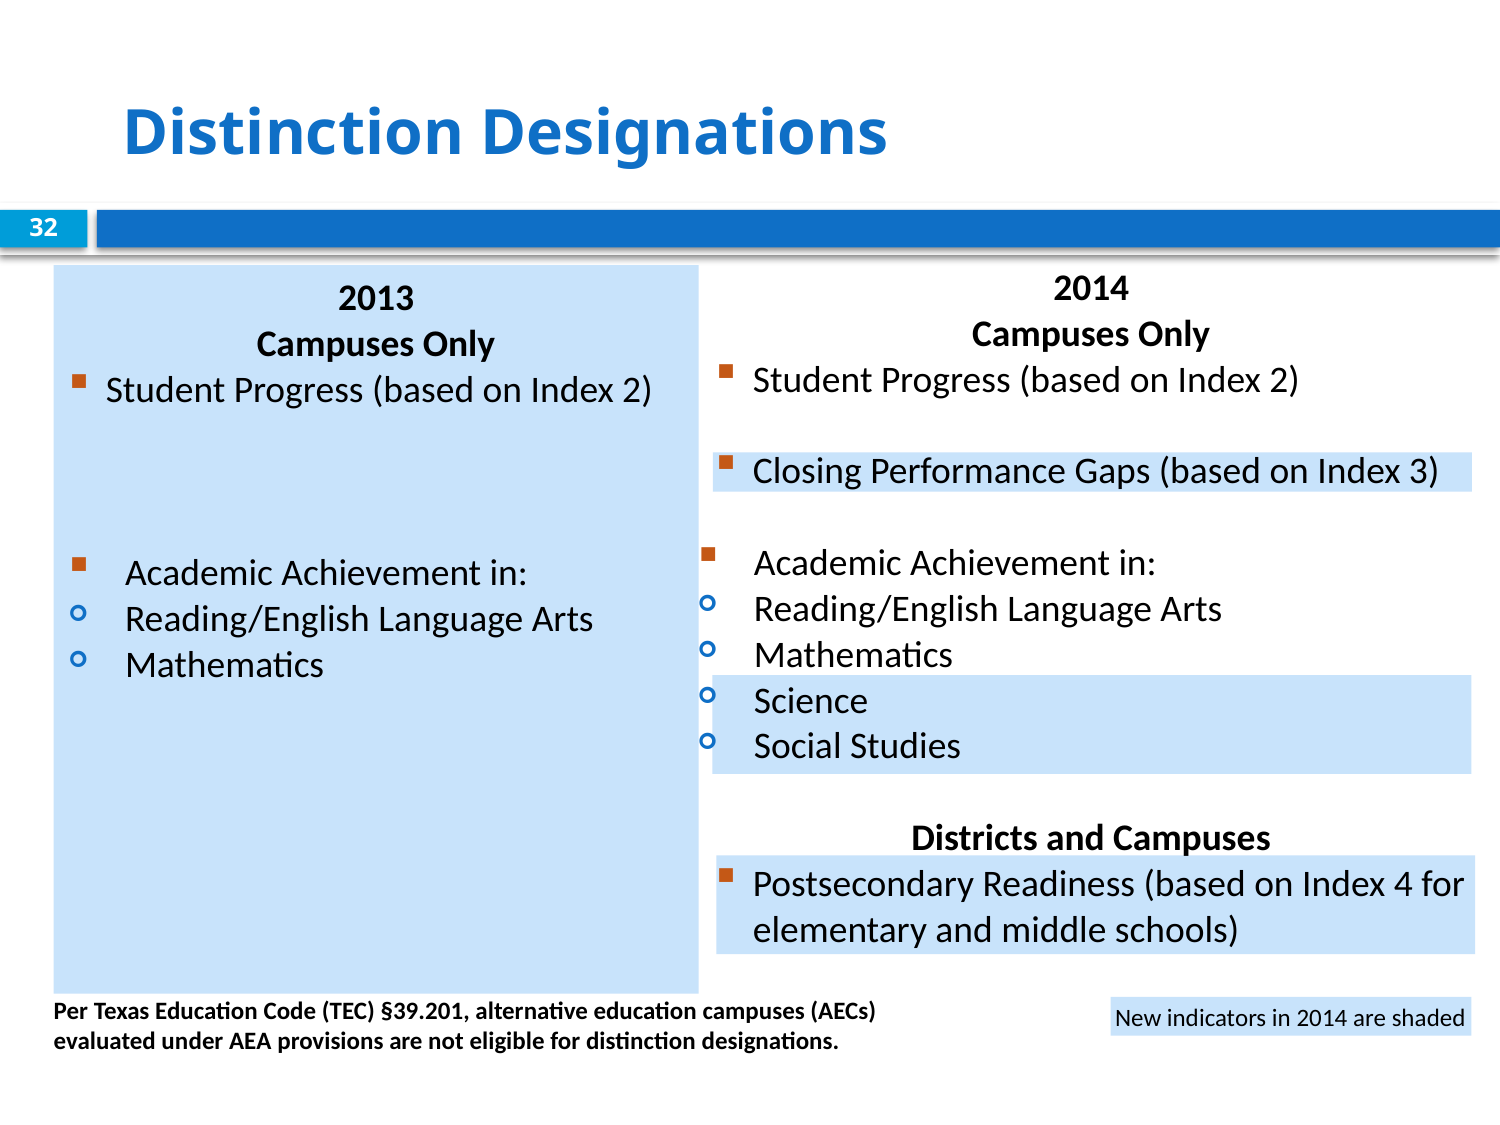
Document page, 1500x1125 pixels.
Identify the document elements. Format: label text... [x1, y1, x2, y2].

text_box 2013 Campuses Only Student Progress (based on Index 2) Academic Achievement in: Reading/English Language Arts Mathematics [53, 265, 699, 994]
text_box New indicators in 2014 are shaded [1110, 996, 1472, 1036]
text_box Distinction Designations [108, 84, 1448, 175]
text_box 2014 Campuses Only Student Progress (based on Index 2) Closing Performance Gaps (based on Index 3) Academic Achievement in: Reading/English Language Arts Mathematics Science Social Studies Districts and Campuses Postsecondary Readiness (based on Index 4 for elementary and middle schools) [682, 254, 1500, 957]
text_box Per Texas Education Code (TEC) §39.201, alternative education campuses (AECs) evaluated under AEA provisions are not eligible for distinction designations. [38, 987, 1174, 1075]
slide_number 32 [0, 208, 88, 249]
